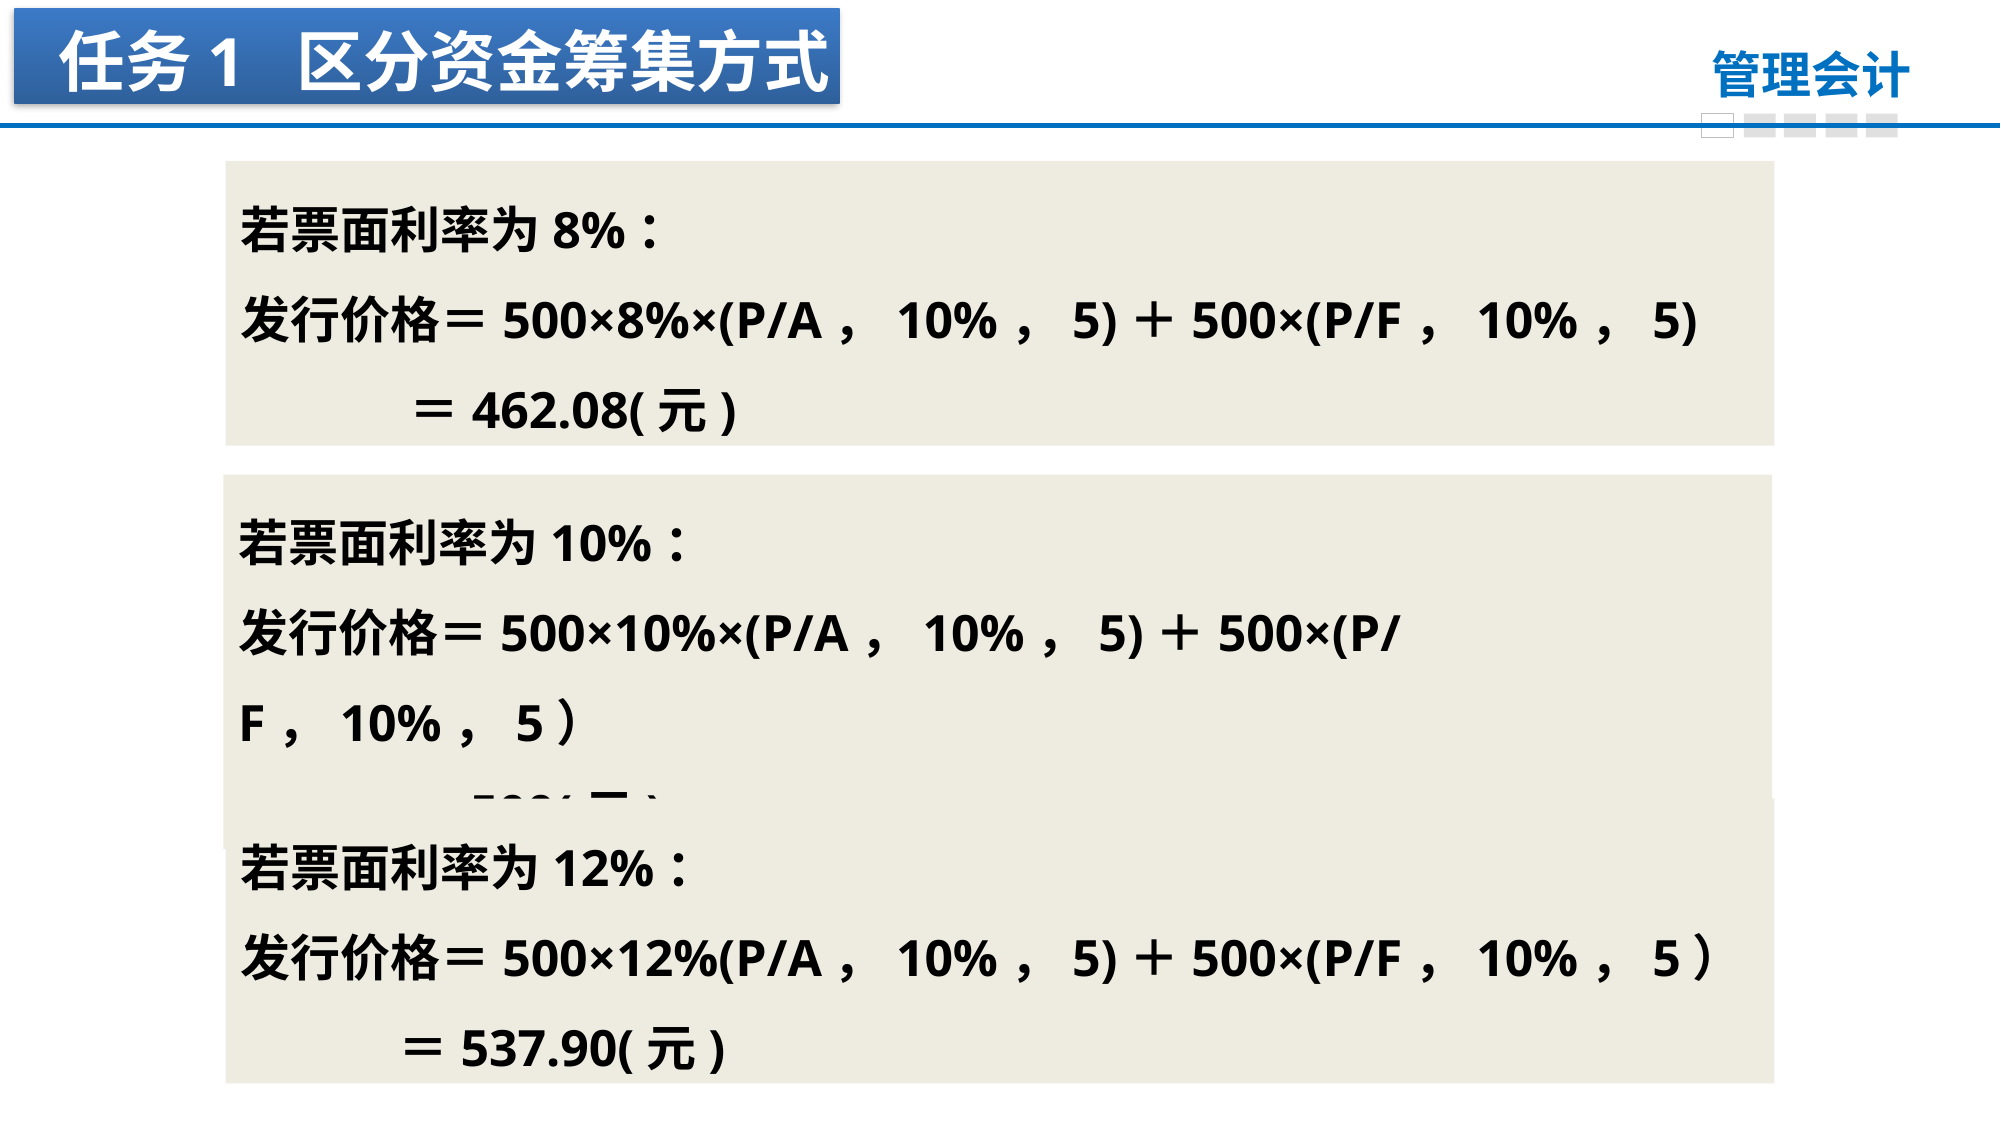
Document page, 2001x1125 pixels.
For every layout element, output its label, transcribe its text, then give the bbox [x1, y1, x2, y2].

text_box 若票面利率为12%： 发行价格＝500×12%(P/A，10%，5)＋500×(P/F，10%，5） ＝537.90(元) [225, 798, 1775, 1084]
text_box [14, 7, 859, 109]
text_box 若票面利率为8%： 发行价格＝500×8%×(P/A，10%，5)＋500×(P/F，10%，5) ＝462.08(元) [225, 160, 1775, 446]
text_box 若票面利率为10%： 发行价格＝500×10%×(P/A，10%，5)＋500×(P/F，10%，5） ＝500(元) [223, 474, 1773, 850]
